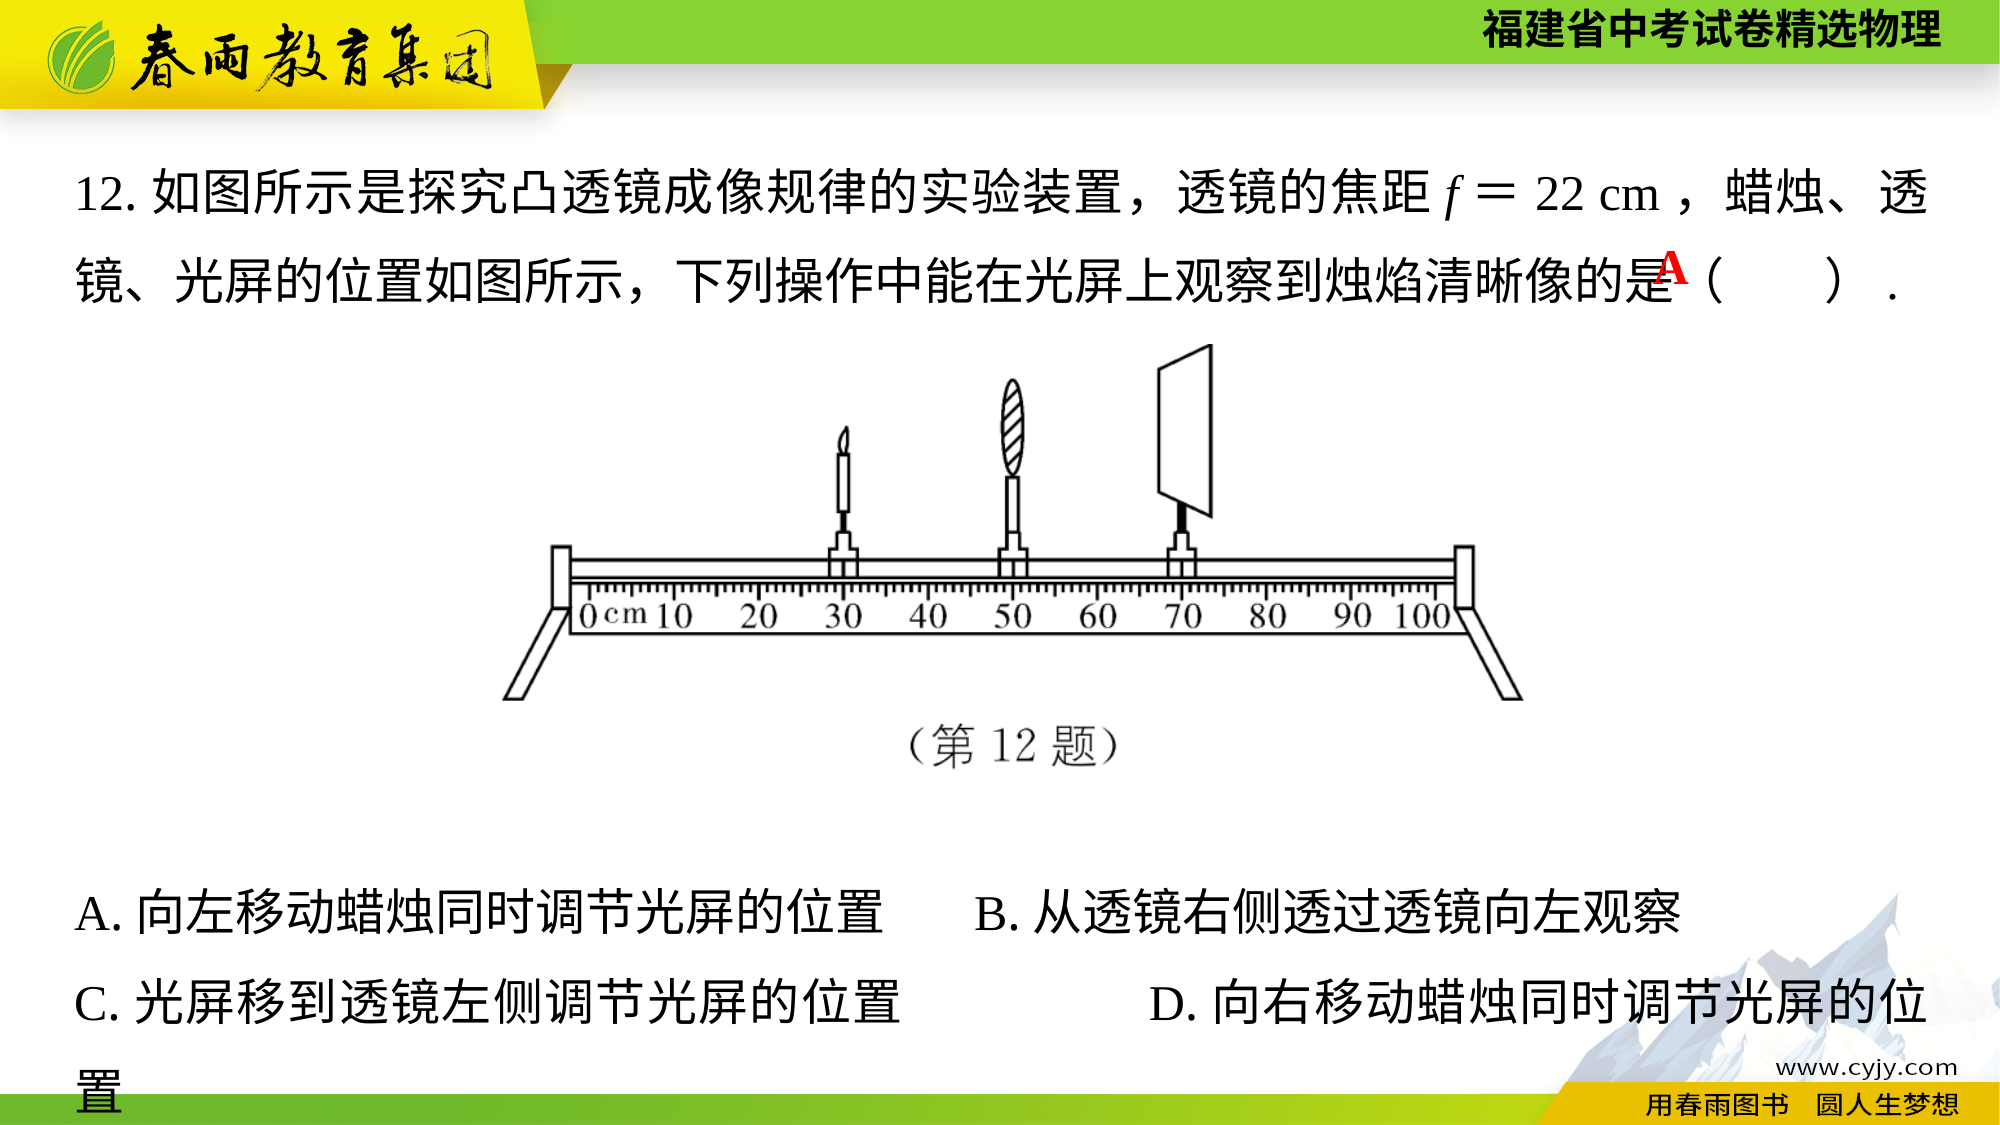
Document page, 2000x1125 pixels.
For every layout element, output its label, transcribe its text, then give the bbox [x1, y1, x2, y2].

list 12.如图所示是探究凸透镜成像规律的实验装置，透镜的焦距f＝22 cm，蜡烛、透镜、光屏的位置如图所示，下列操作中能在光屏上观察到烛焰清晰像的是（ ）. A.向左移动蜡烛同时调节光屏的位置 B.从透镜右侧透过透镜向左观察 C.光屏移到透镜左侧调节光屏的位置 D.向右移动蜡烛同时调节光屏的位置 [59, 122, 1944, 1047]
text_box A [1638, 226, 1704, 302]
picture [0, 0, 2000, 1125]
